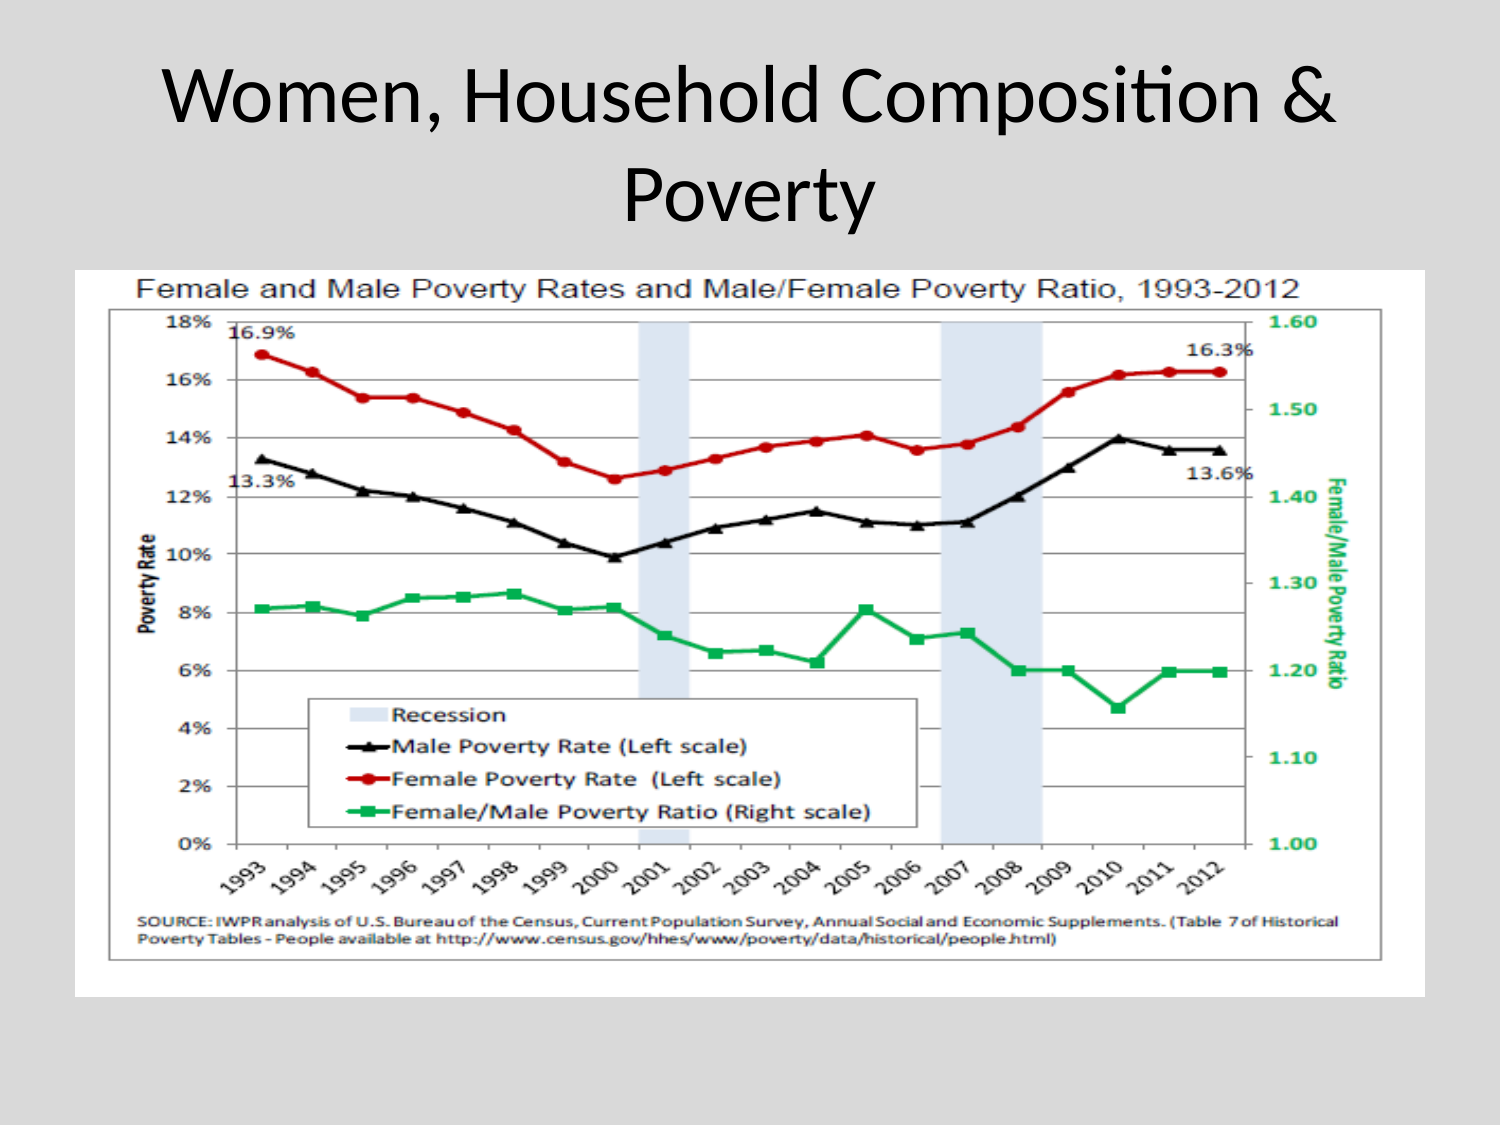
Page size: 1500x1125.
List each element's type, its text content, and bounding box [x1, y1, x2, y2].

picture [74, 270, 1426, 998]
title Women, Household Composition & Poverty [75, 45, 1425, 233]
